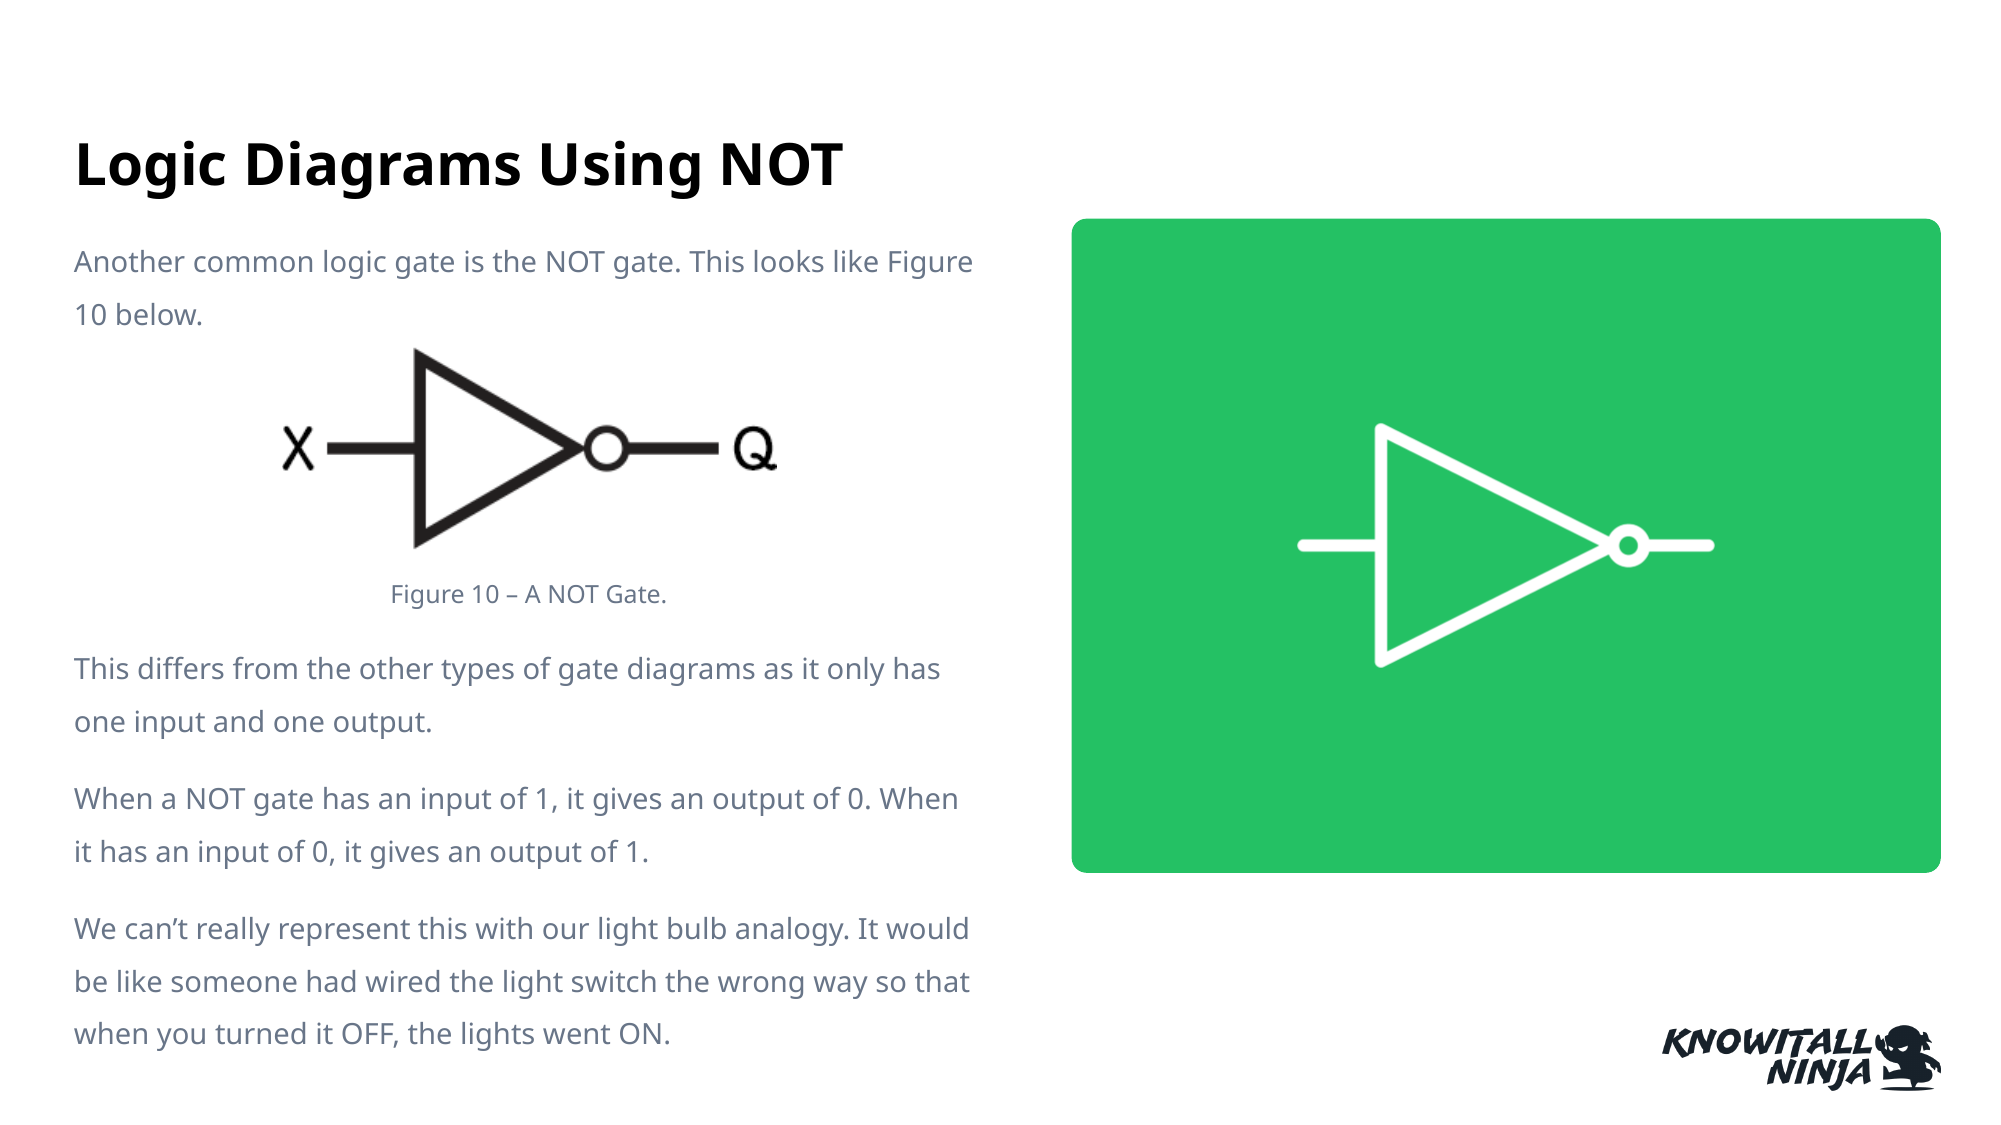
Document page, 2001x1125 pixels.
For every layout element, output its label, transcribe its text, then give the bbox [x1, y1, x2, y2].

picture [281, 341, 777, 558]
picture [1662, 1025, 1941, 1091]
list Another common logic gate is the NOT gate. This looks like Figure 10 below. Figure 10 – A NOT Gate. This differs from the other types of gate diagrams as it only has one input and one output. When a NOT gate has an input of 1, it gives an output of 0. When it has an input of 0, it gives an output of 1. We can’t really represent this with our light bulb analogy. It would be like someone had wired the light switch the wrong way so that when you turned it OFF, the lights went ON. [59, 218, 1000, 1091]
picture [1071, 218, 1942, 874]
title Logic Diagrams Using NOT [59, 117, 1000, 206]
